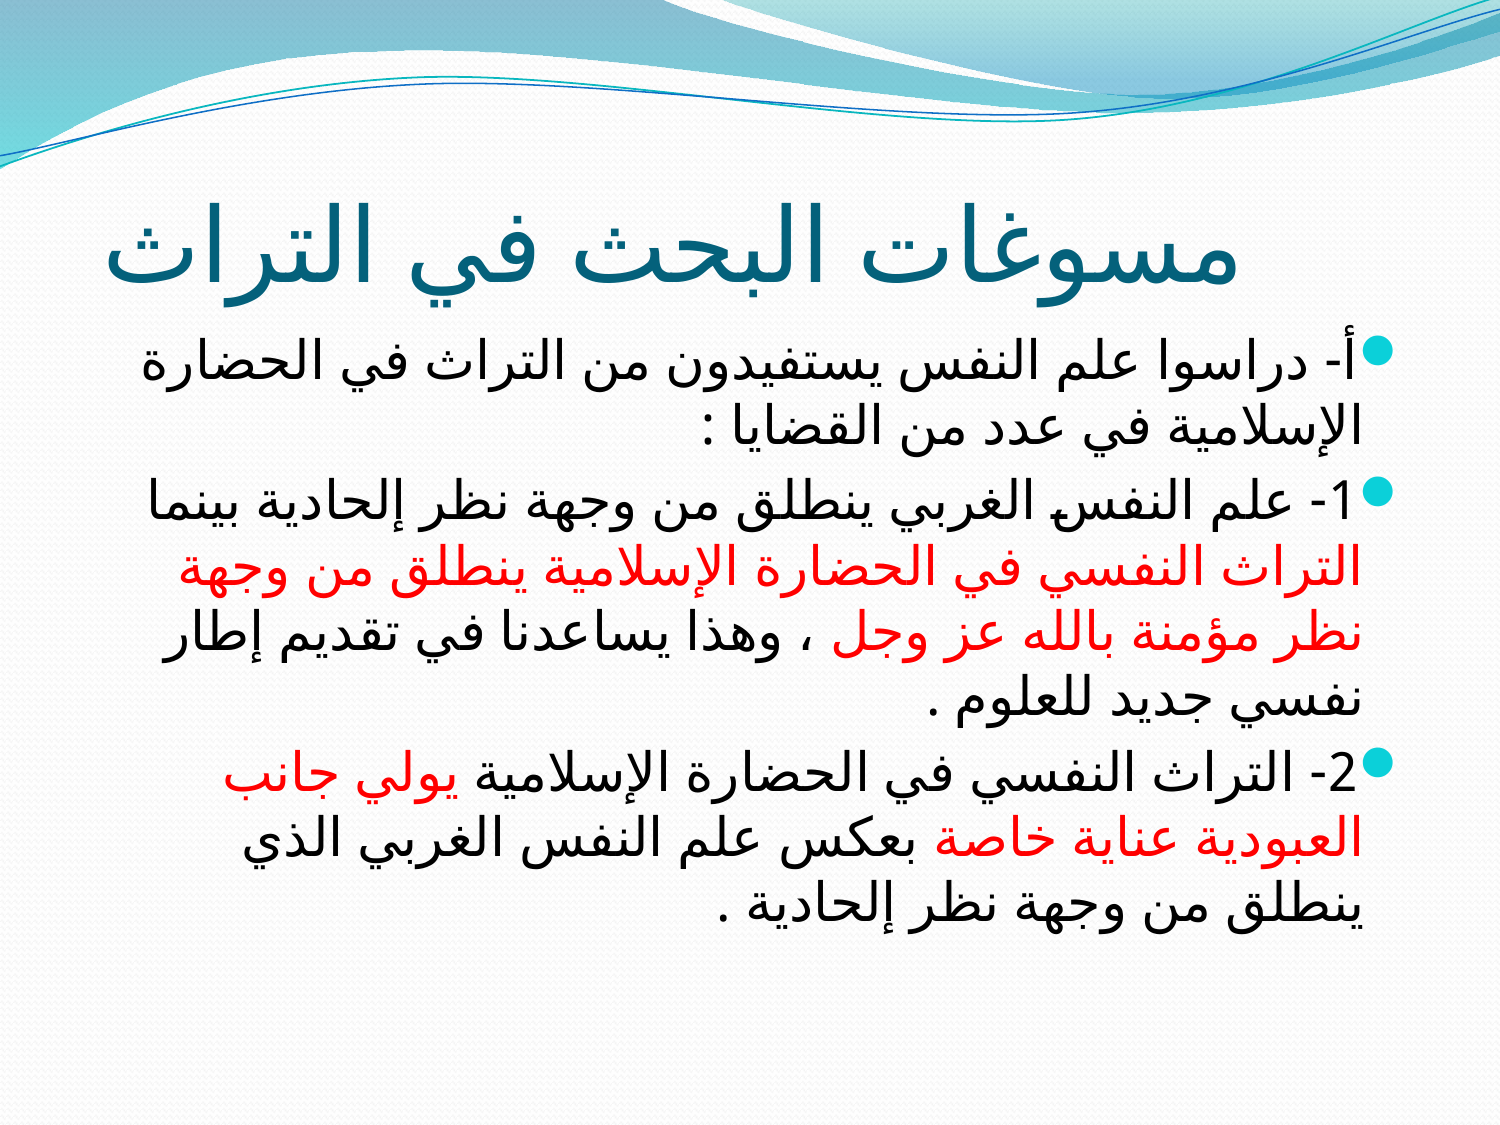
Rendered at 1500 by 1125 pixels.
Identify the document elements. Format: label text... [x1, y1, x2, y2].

title مسوغات البحث في التراث [75, 115, 1425, 303]
list أ- دراسوا علم النفس يستفيدون من التراث في الحضارة الإسلامية في عدد من القضايا : 1- علم النفس الغربي ينطلق من وجهة نظر إلحادية بينما التراث النفسي في الحضارة الإسلامية ينطلق من وجهة نظر مؤمنة بالله عز وجل ، وهذا يساعدنا في تقديم إطار نفسي جديد للعلوم . 2- التراث النفسي في الحضارة الإسلامية يولي جانب العبودية عناية خاصة بعكس علم النفس الغربي الذي ينطلق من وجهة نظر إلحادية . [75, 317, 1425, 1038]
